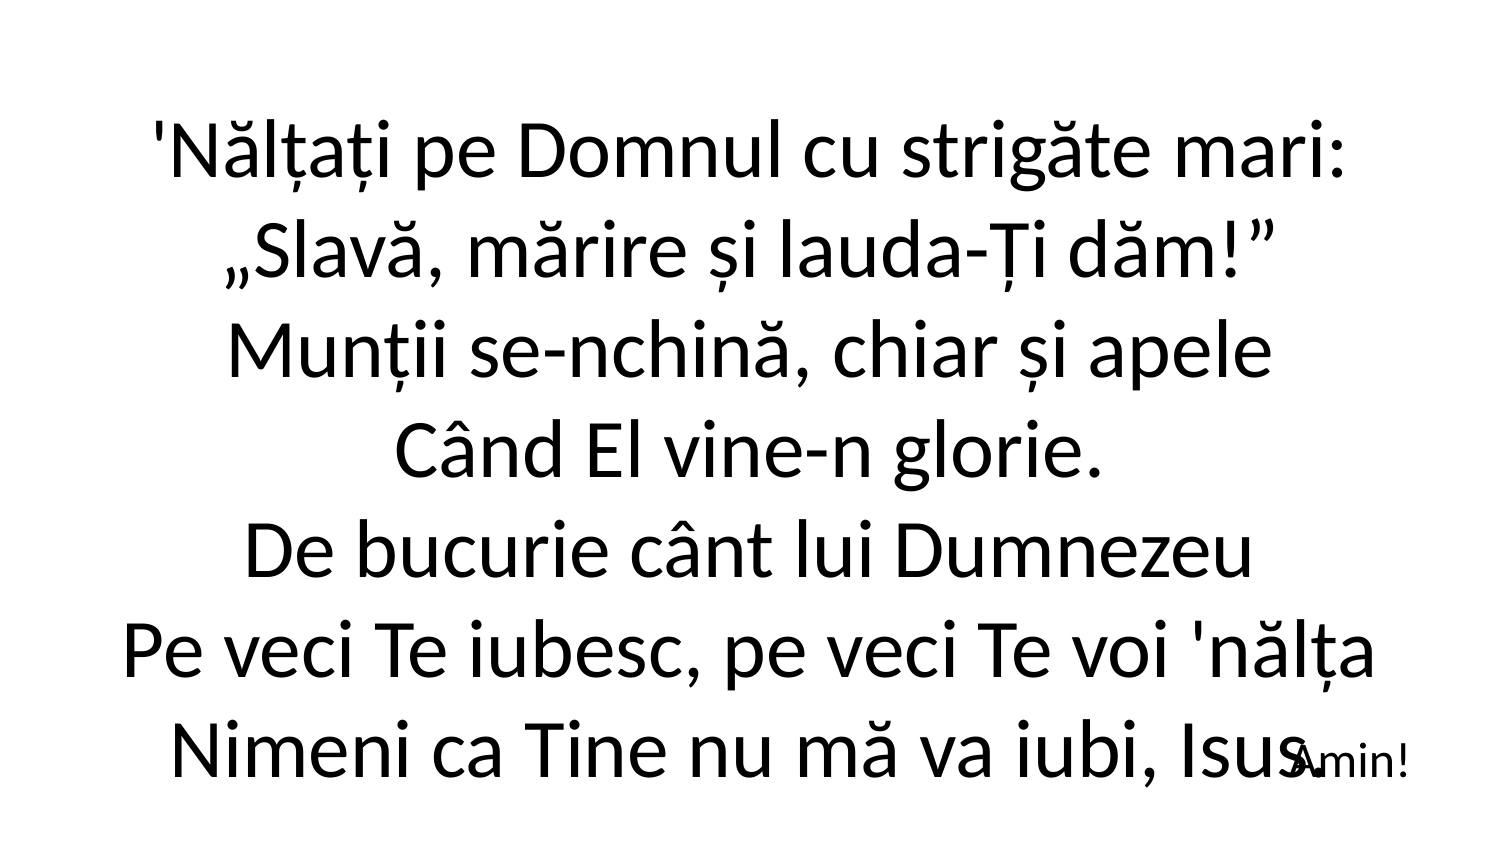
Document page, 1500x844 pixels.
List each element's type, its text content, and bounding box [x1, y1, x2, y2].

text_box Amin! [1273, 674, 1427, 795]
text_box 'Nălțați pe Domnul cu strigăte mari: „Slavă, mărire și lauda-Ți dăm!” Munții se-nchină, chiar și apele Când El vine-n glorie. De bucurie cânt lui Dumnezeu Pe veci Te iubesc, pe veci Te voi 'nălța Nimeni ca Tine nu mă va iubi, Isus. [107, 42, 1393, 802]
